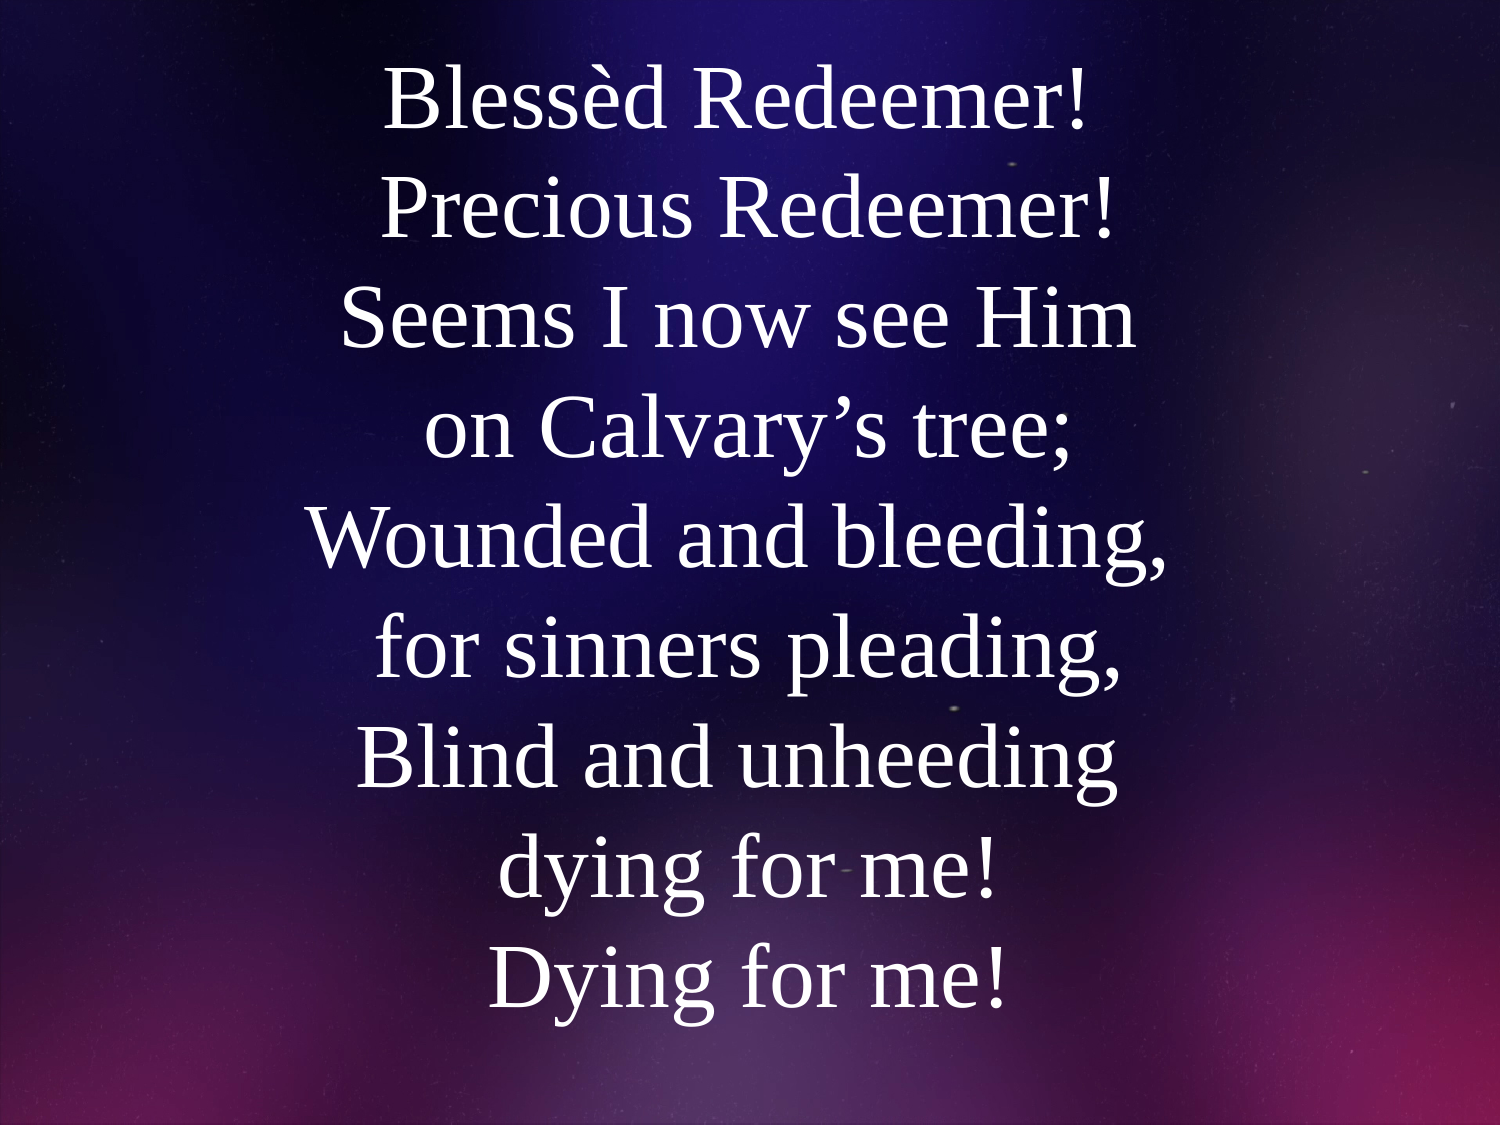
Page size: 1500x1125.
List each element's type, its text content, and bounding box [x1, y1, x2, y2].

title Blessèd Redeemer! Precious Redeemer! Seems I now see Him on Calvary’s tree; Wounded and bleeding, for sinners pleading, Blind and unheeding dying for me! Dying for me! [112, 437, 1388, 625]
picture [0, 0, 1500, 1125]
